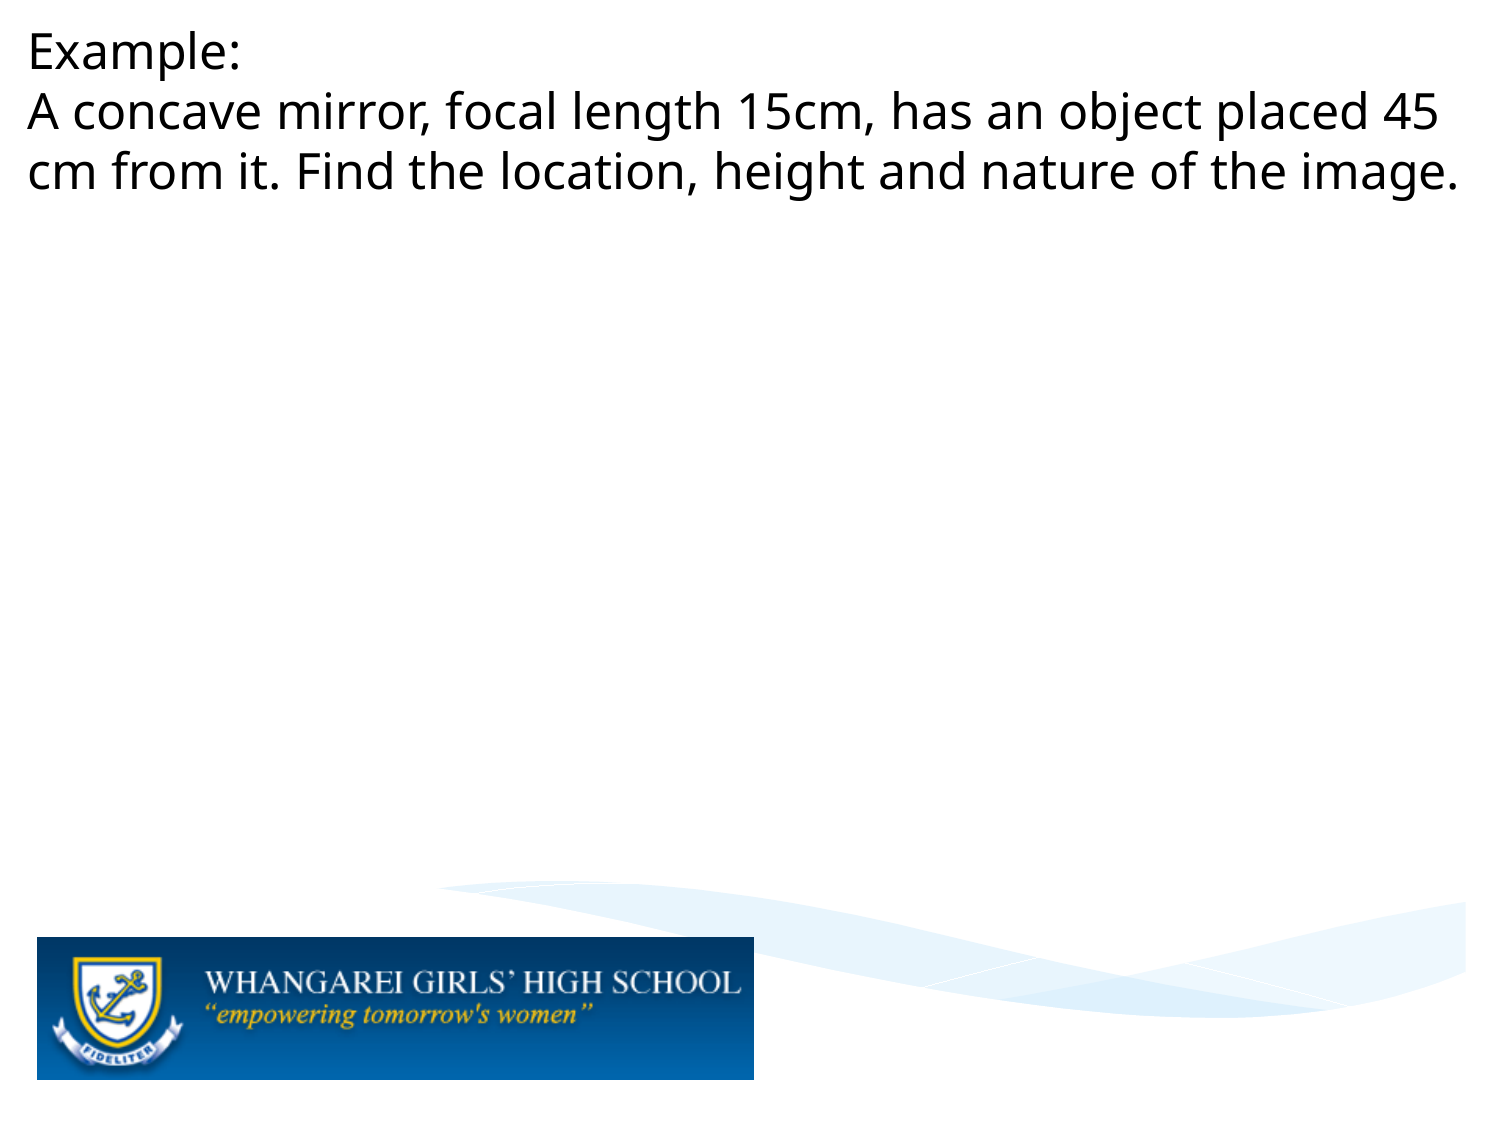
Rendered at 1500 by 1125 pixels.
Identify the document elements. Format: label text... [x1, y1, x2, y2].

text_box Example: A concave mirror, focal length 15cm, has an object placed 45 cm from it. Find the location, height and nature of the image. [12, 12, 1488, 208]
picture [37, 937, 754, 1080]
